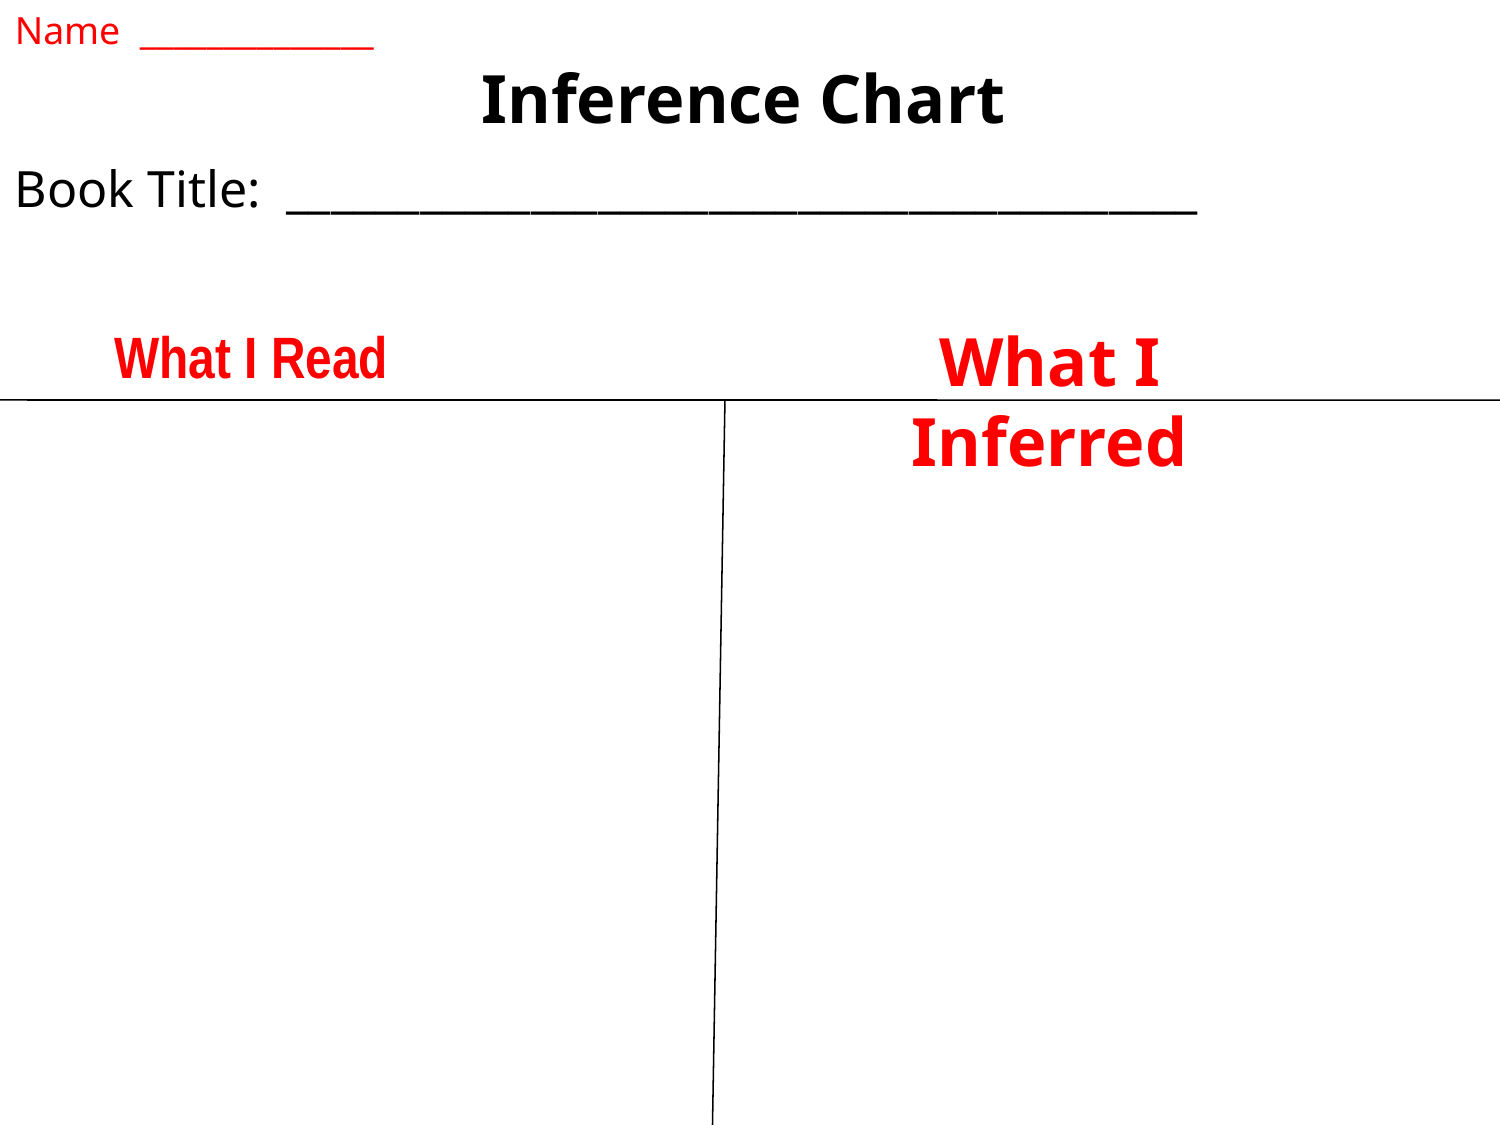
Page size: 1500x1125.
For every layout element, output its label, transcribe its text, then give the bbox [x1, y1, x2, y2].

text_box Book Title: _________________________________________ [0, 149, 1500, 310]
text_box Inference Chart [299, 49, 1188, 145]
text_box Name ______________ [0, 0, 475, 60]
text_box What I Inferred [787, 312, 1313, 488]
text_box What I Read [99, 312, 425, 398]
